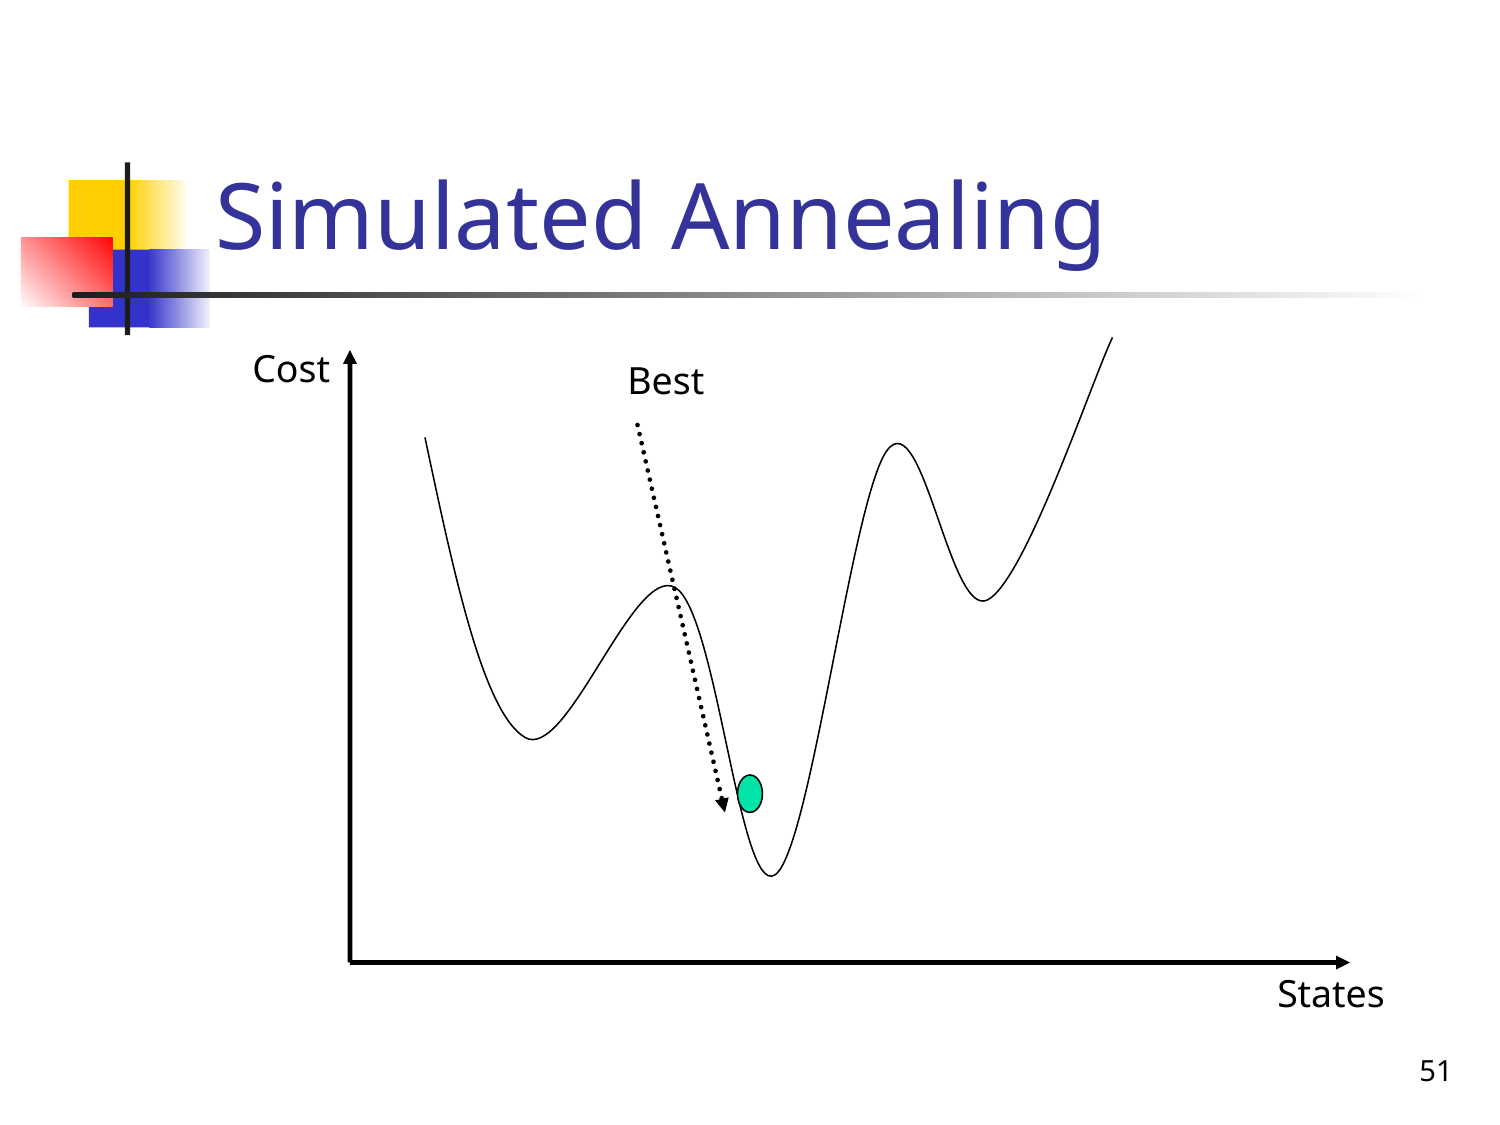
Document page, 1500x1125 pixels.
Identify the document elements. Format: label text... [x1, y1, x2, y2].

text_box [424, 337, 1113, 877]
text_box [716, 799, 729, 813]
text_box [737, 774, 763, 813]
text_box [1337, 956, 1349, 962]
title Simulated Annealing [199, 140, 1479, 276]
text_box States [1262, 962, 1438, 1023]
text_box Cost [237, 337, 400, 398]
slide_number 51 [1154, 1023, 1468, 1100]
text_box Best [612, 349, 738, 410]
